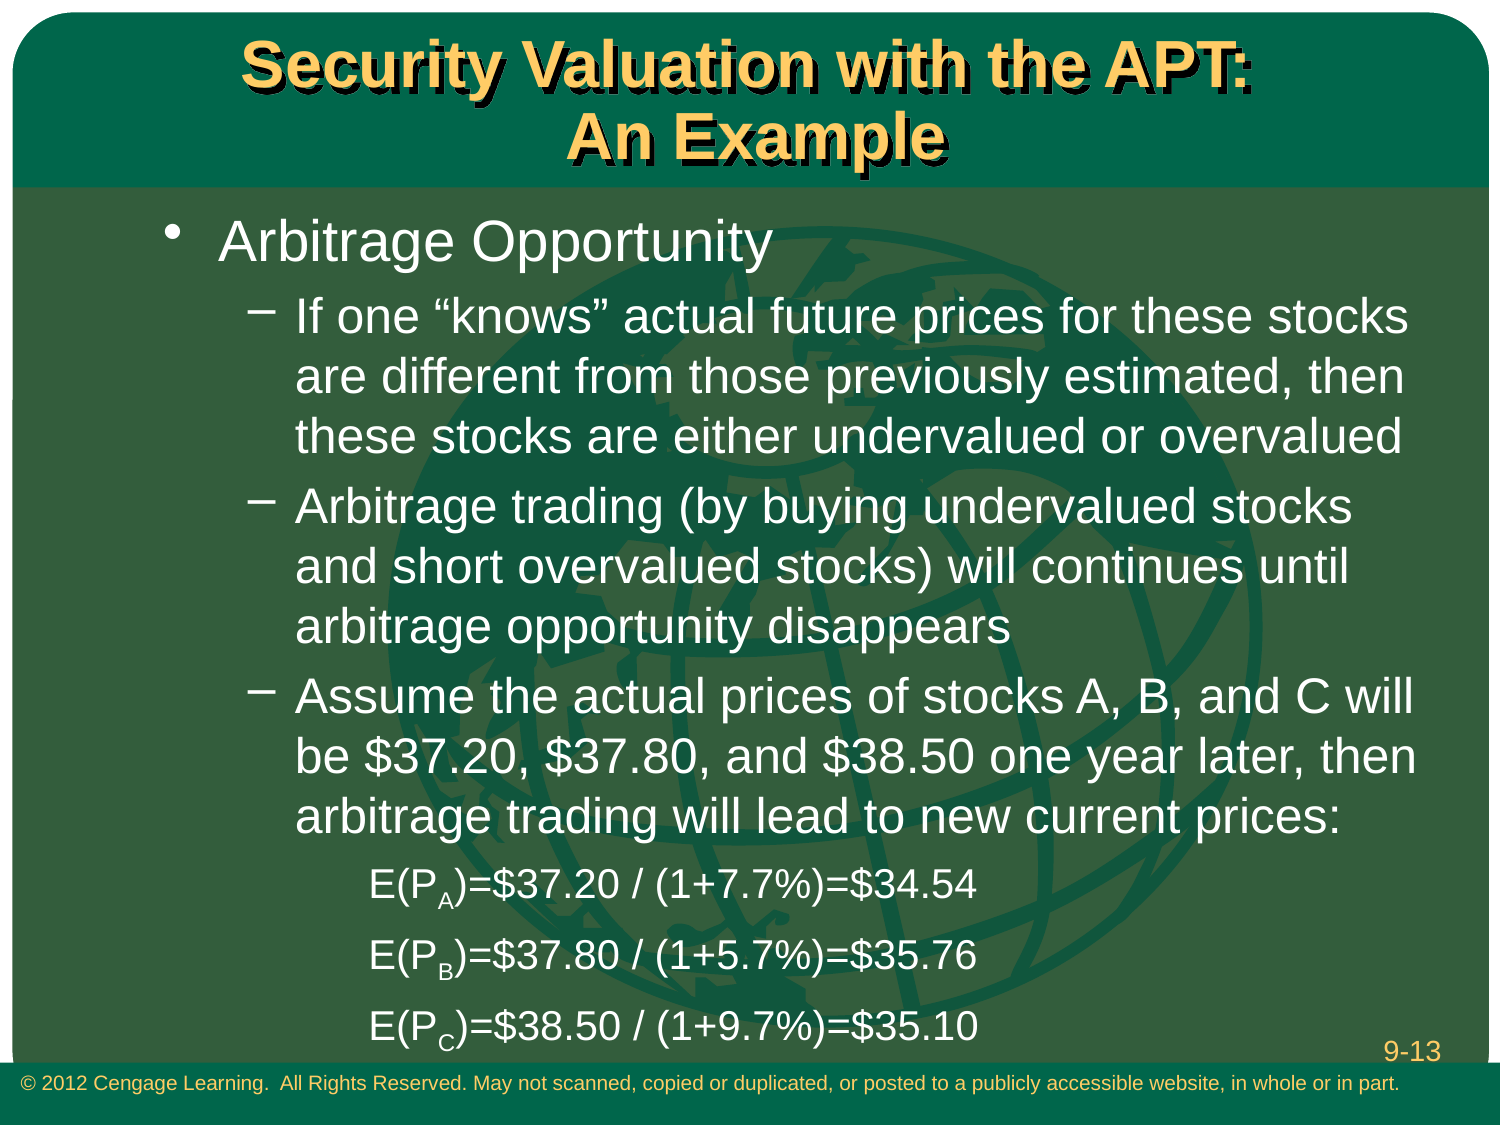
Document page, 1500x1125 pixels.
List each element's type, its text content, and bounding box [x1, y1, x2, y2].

footer © 2012 Cengage Learning. All Rights Reserved. May not scanned, copied or duplicated, or posted to a publicly accessible website, in whole or in part. [0, 1062, 1500, 1125]
list Arbitrage Opportunity If one “knows” actual future prices for these stocks are different from those previously estimated, then these stocks are either undervalued or overvalued Arbitrage trading (by buying undervalued stocks and short overvalued stocks) will continues until arbitrage opportunity disappears Assume the actual prices of stocks A, B, and C will be $37.20, $37.80, and $38.50 one year later, then arbitrage trading will lead to new current prices: E(PA)=$37.20 / (1+7.7%)=$34.54 E(PB)=$37.80 / (1+5.7%)=$35.76 E(PC)=$38.50 / (1+9.7%)=$35.10 [147, 195, 1448, 1040]
title Security Valuation with the APT: An Example [81, 24, 1432, 180]
slide_number 9-13 [1325, 1025, 1500, 1062]
